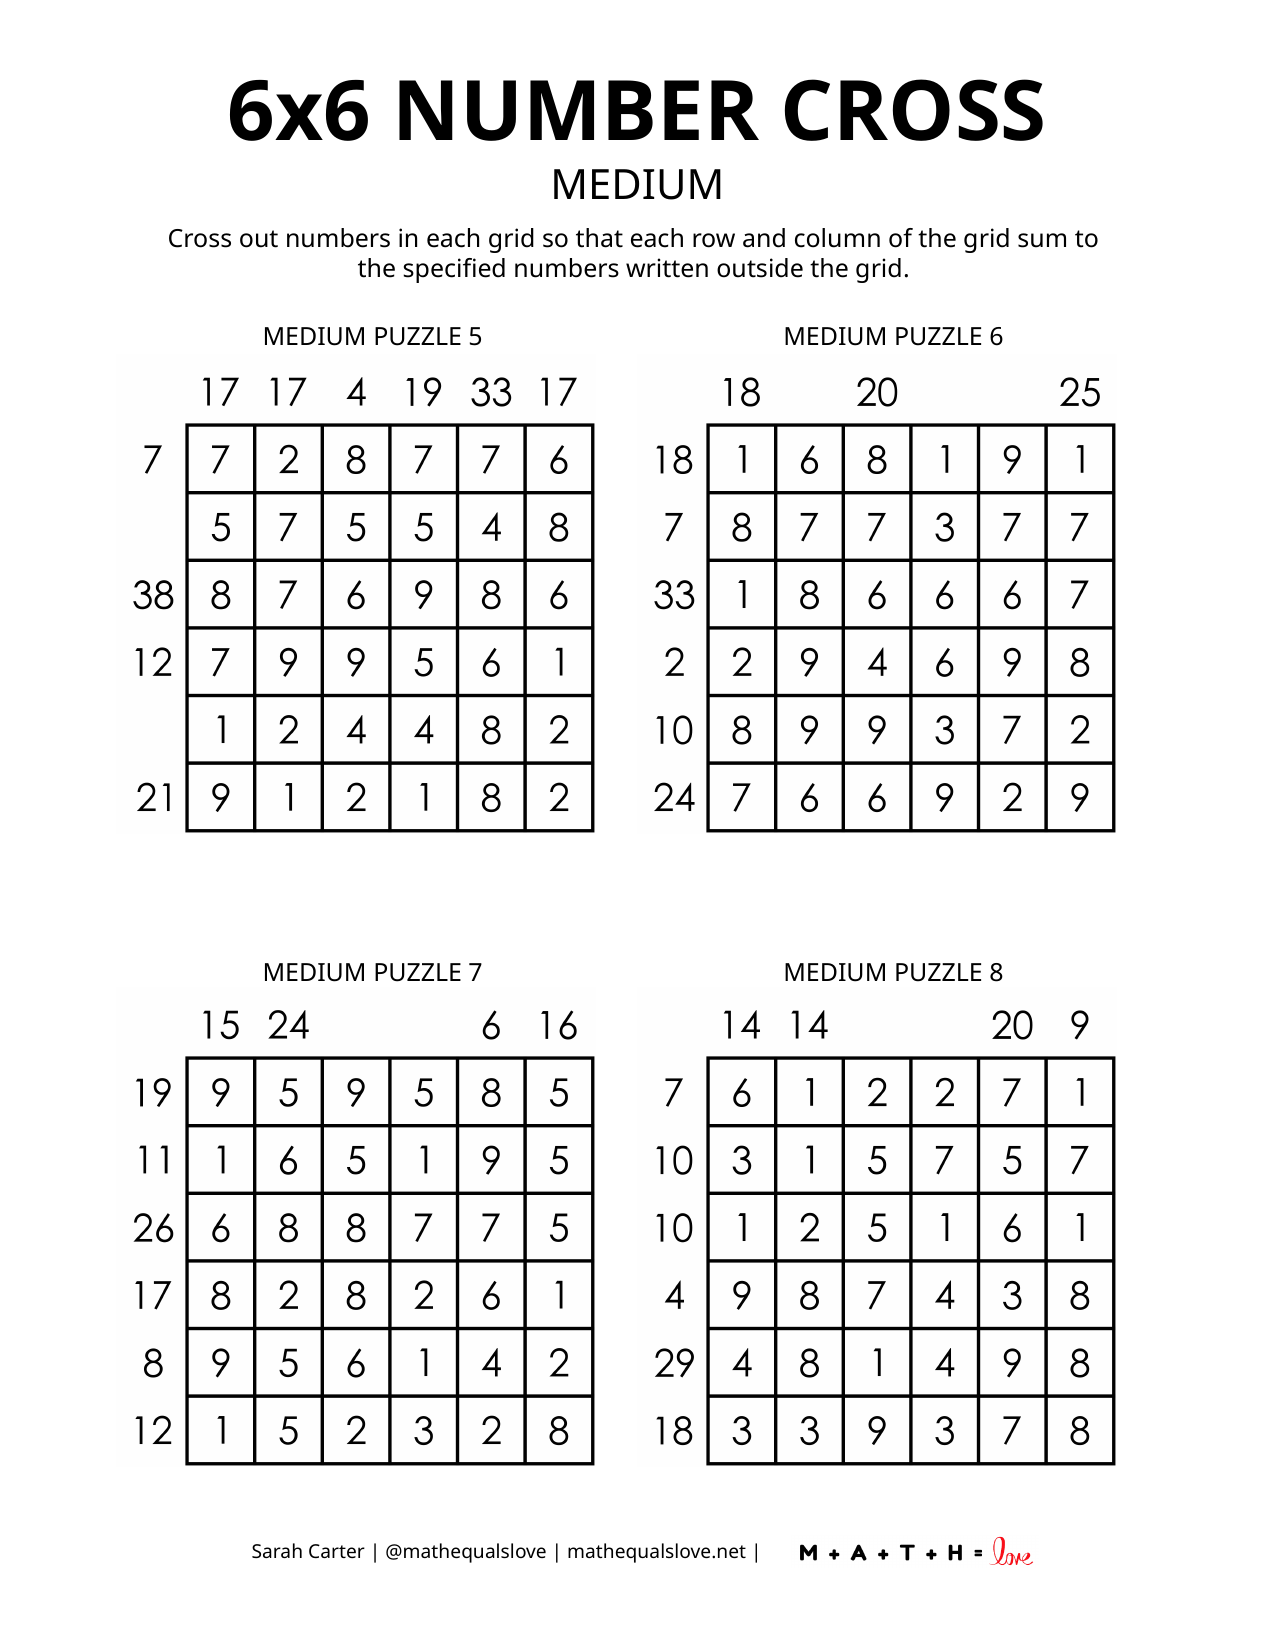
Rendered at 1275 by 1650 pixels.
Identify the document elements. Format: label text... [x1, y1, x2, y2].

picture [790, 1534, 1039, 1569]
text_box MEDIUM PUZZLE 6 [654, 320, 1134, 372]
text_box 6x6 NUMBER CROSS MEDIUM [77, 50, 1198, 214]
text_box MEDIUM PUZZLE 8 [654, 956, 1134, 1007]
picture [636, 986, 1118, 1468]
text_box Sarah Carter | @mathequalslove | mathequalslove.net | [236, 1532, 1071, 1570]
text_box Cross out numbers in each grid so that each row and column of the grid sum to the specified numbers written outside the grid. [0, 214, 1275, 290]
text_box MEDIUM PUZZLE 7 [133, 956, 613, 1007]
picture [116, 986, 597, 1468]
picture [116, 353, 597, 834]
picture [636, 353, 1118, 834]
text_box MEDIUM PUZZLE 5 [133, 320, 613, 372]
